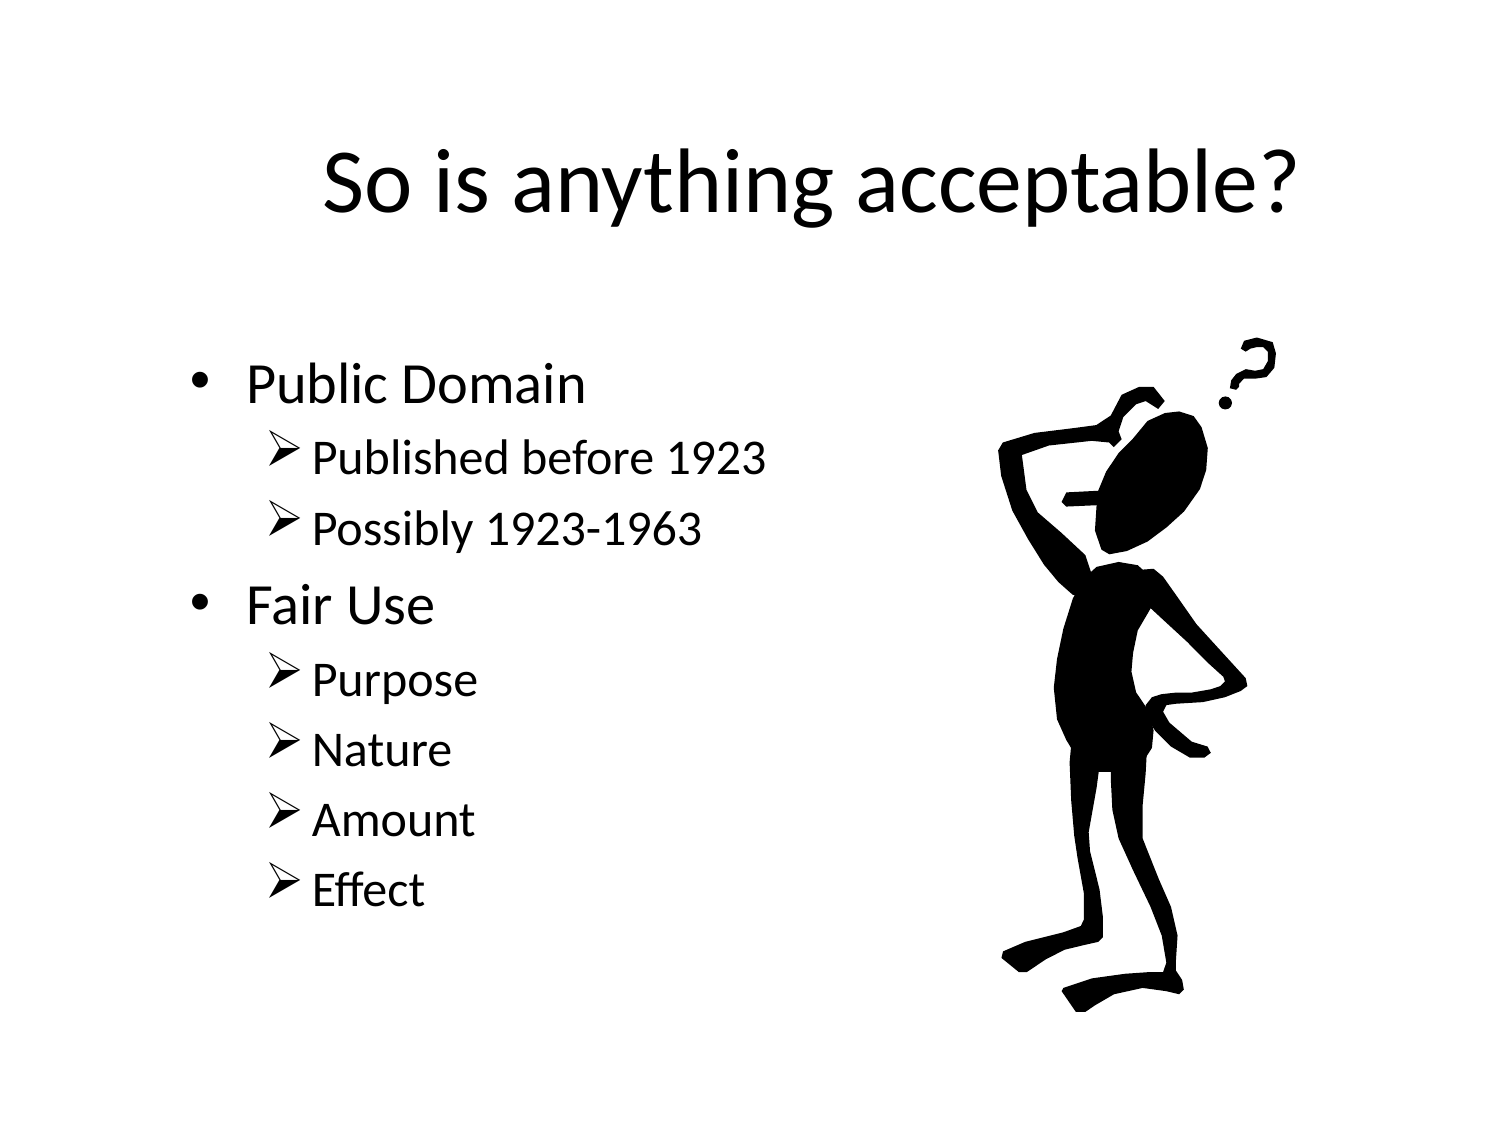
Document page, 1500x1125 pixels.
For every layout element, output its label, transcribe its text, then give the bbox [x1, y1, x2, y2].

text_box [997, 337, 1277, 1013]
title So is anything acceptable? [174, 89, 1450, 263]
list Public Domain Published before 1923 Possibly 1923-1963 Fair Use Purpose Nature Amount Effect [174, 337, 800, 1013]
